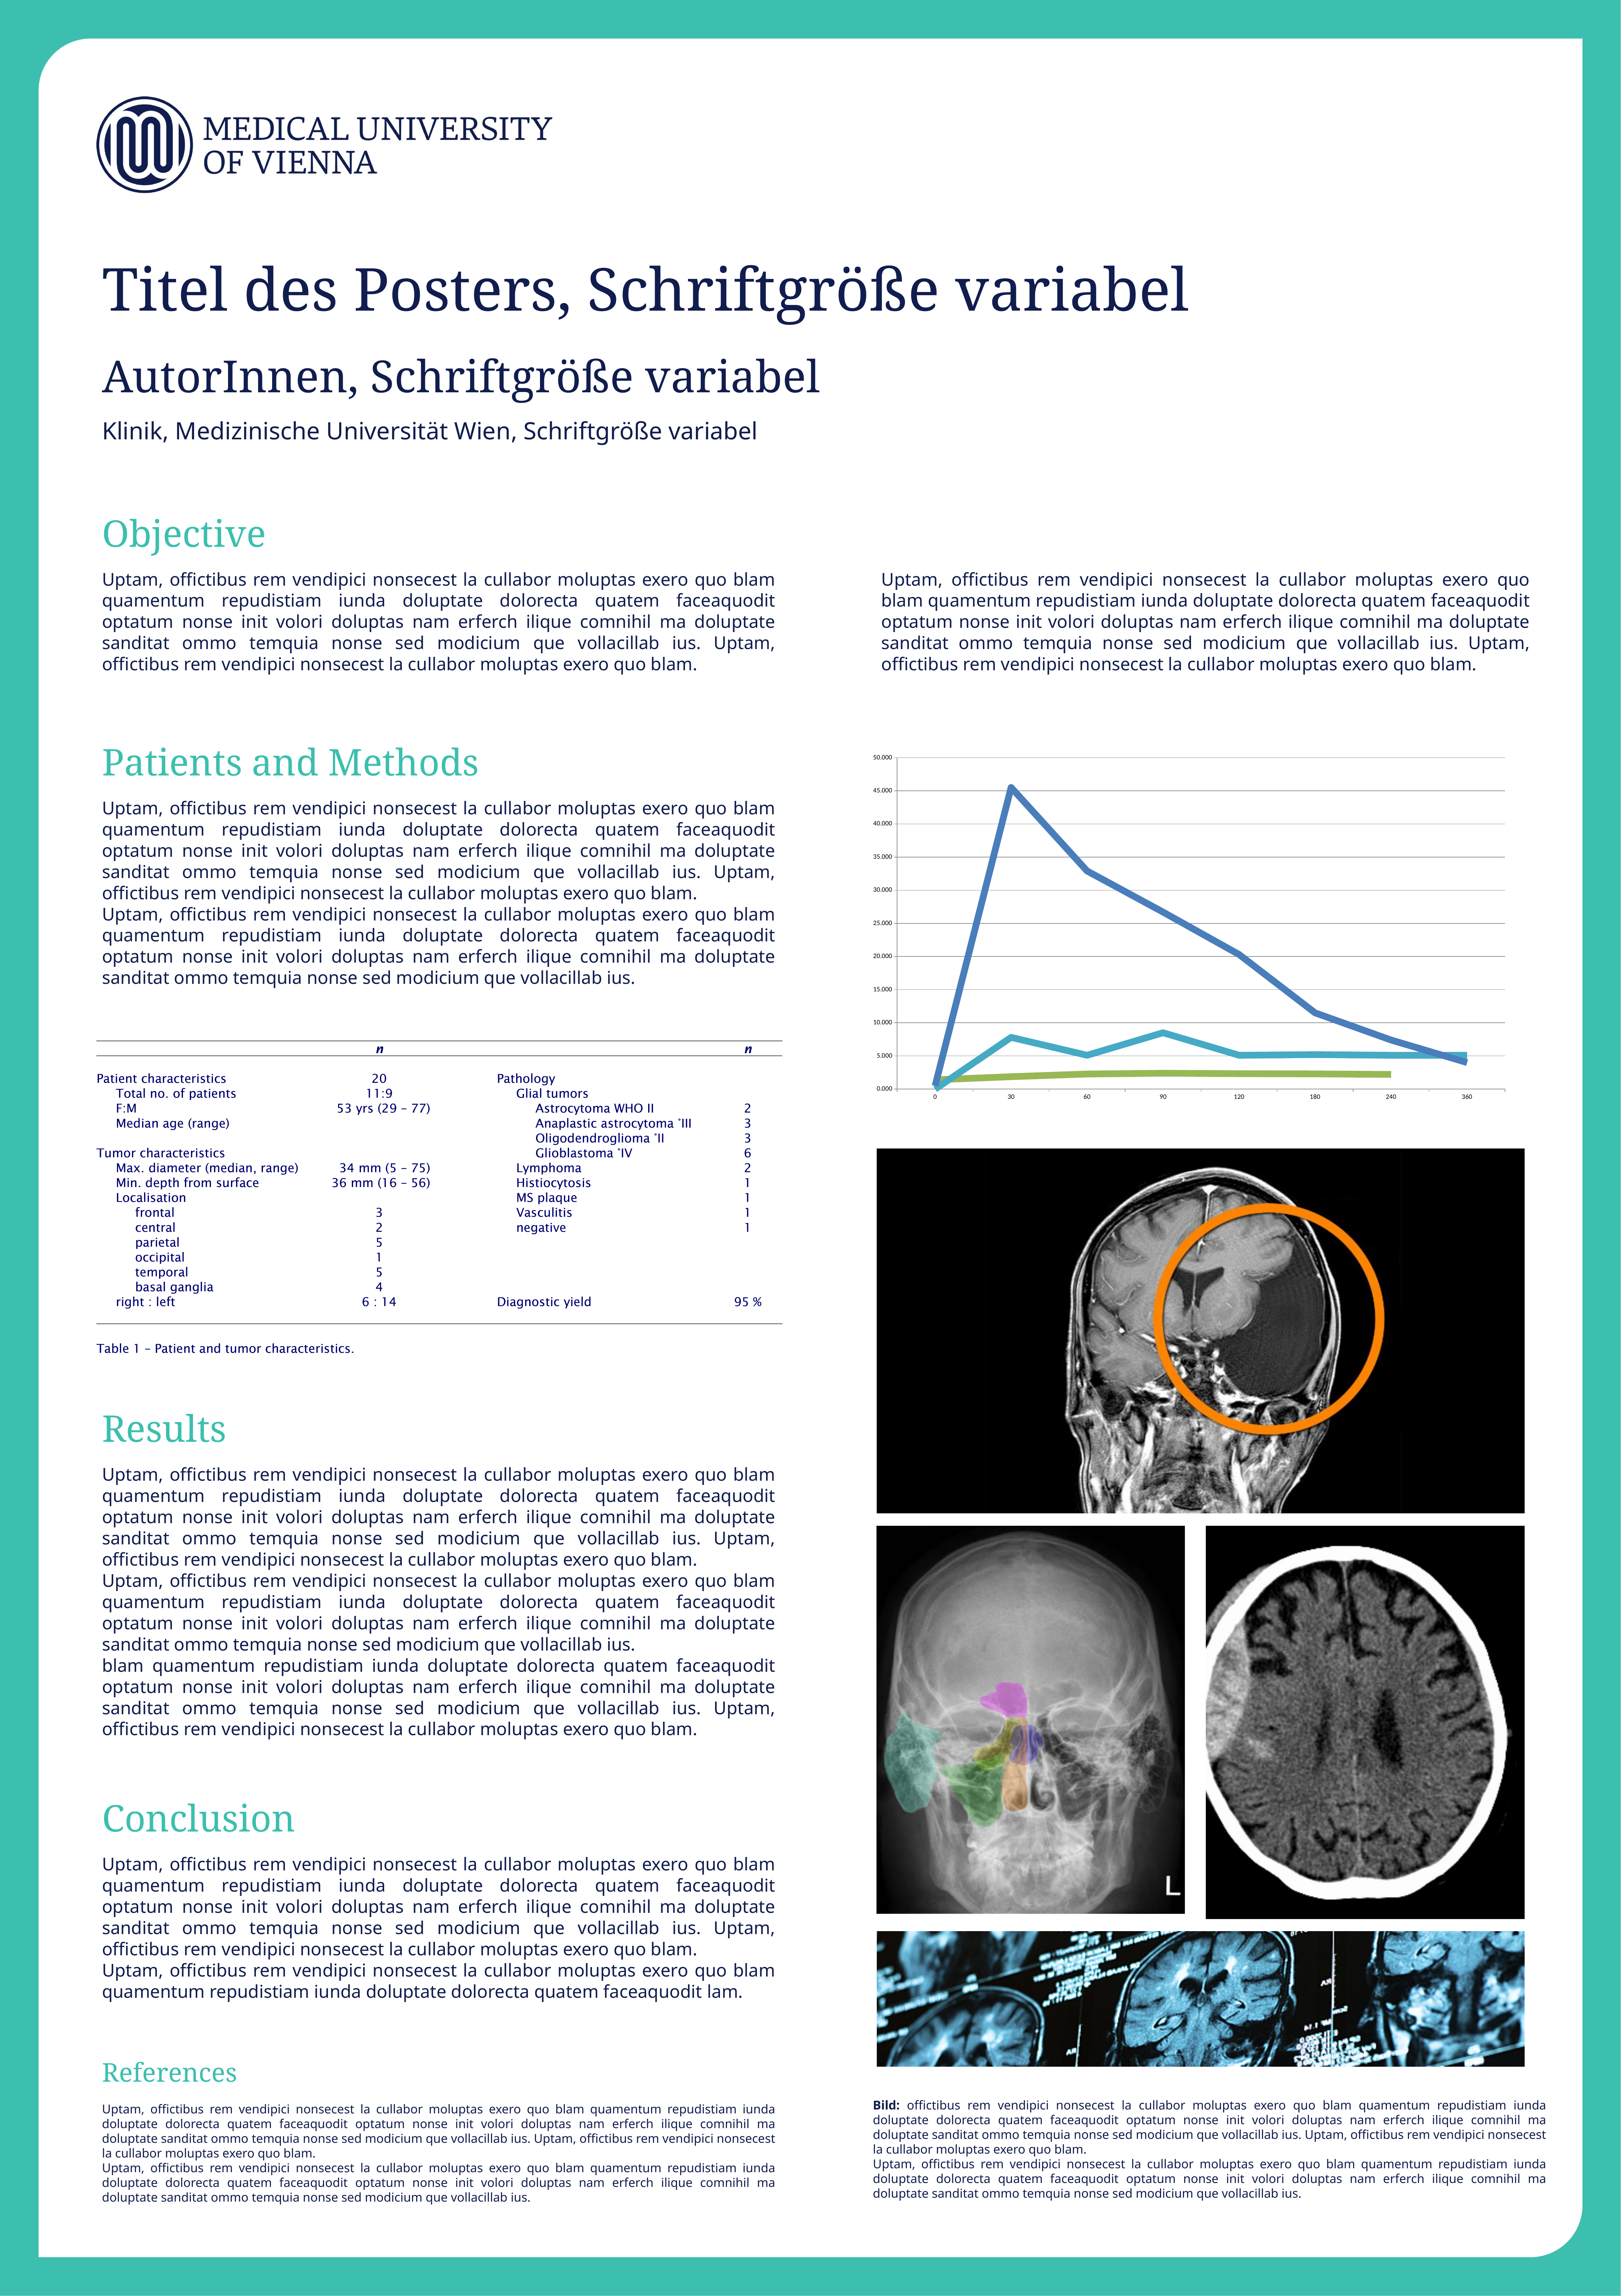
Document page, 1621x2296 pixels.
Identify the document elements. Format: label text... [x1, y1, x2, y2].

text_box Patients and Methods [96, 736, 886, 786]
text_box Klinik, Medizinische Universität Wien, Schriftgröße variabel [96, 413, 1226, 447]
text_box Titel des Posters, Schriftgröße variabel [96, 249, 1517, 326]
picture [1205, 1526, 1525, 1919]
picture [876, 1148, 1525, 1514]
text_box Uptam, offictibus rem vendipici nonsecest la cullabor moluptas exero quo blam quamentum repudistiam iunda doluptate dolorecta quatem faceaquodit optatum nonse init volori doluptas nam erferch ilique comnihil ma doluptate sanditat ommo temquia nonse sed modicium que vollacillab ius. Uptam, offictibus rem vendipici nonsecest la cullabor moluptas exero quo blam. Uptam, offictibus rem vendipici nonsecest la cullabor moluptas exero quo blam quamentum repudistiam iunda doluptate dolorecta quatem faceaquodit optatum nonse init volori doluptas nam erferch ilique comnihil ma doluptate sanditat ommo temquia nonse sed modicium que vollacillab ius. [96, 2098, 781, 2207]
picture [876, 1931, 1525, 2067]
text_box Uptam, offictibus rem vendipici nonsecest la cullabor moluptas exero quo blam quamentum repudistiam iunda doluptate dolorecta quatem faceaquodit optatum nonse init volori doluptas nam erferch ilique comnihil ma doluptate sanditat ommo temquia nonse sed modicium que vollacillab ius. Uptam, offictibus rem vendipici nonsecest la cullabor moluptas exero quo blam. Uptam, offictibus rem vendipici nonsecest la cullabor moluptas exero quo blam quamentum repudistiam iunda doluptate dolorecta quatem faceaquodit optatum nonse init volori doluptas nam erferch ilique comnihil ma doluptate sanditat ommo temquia nonse sed modicium que vollacillab ius. blam quamentum repudistiam iunda doluptate dolorecta quatem faceaquodit optatum nonse init volori doluptas nam erferch ilique comnihil ma doluptate sanditat ommo temquia nonse sed modicium que vollacillab ius. Uptam, offictibus rem vendipici nonsecest la cullabor moluptas exero quo blam. [96, 1460, 781, 1742]
text_box Uptam, offictibus rem vendipici nonsecest la cullabor moluptas exero quo blam quamentum repudistiam iunda doluptate dolorecta quatem faceaquodit optatum nonse init volori doluptas nam erferch ilique comnihil ma doluptate sanditat ommo temquia nonse sed modicium que vollacillab ius. Uptam, offictibus rem vendipici nonsecest la cullabor moluptas exero quo blam. [876, 565, 1536, 677]
text_box Uptam, offictibus rem vendipici nonsecest la cullabor moluptas exero quo blam quamentum repudistiam iunda doluptate dolorecta quatem faceaquodit optatum nonse init volori doluptas nam erferch ilique comnihil ma doluptate sanditat ommo temquia nonse sed modicium que vollacillab ius. Uptam, offictibus rem vendipici nonsecest la cullabor moluptas exero quo blam. Uptam, offictibus rem vendipici nonsecest la cullabor moluptas exero quo blam quamentum repudistiam iunda doluptate dolorecta quatem faceaquodit lam. [96, 1850, 781, 2004]
text_box Uptam, offictibus rem vendipici nonsecest la cullabor moluptas exero quo blam quamentum repudistiam iunda doluptate dolorecta quatem faceaquodit optatum nonse init volori doluptas nam erferch ilique comnihil ma doluptate sanditat ommo temquia nonse sed modicium que vollacillab ius. Uptam, offictibus rem vendipici nonsecest la cullabor moluptas exero quo blam. [96, 565, 781, 677]
chart [873, 754, 1515, 1105]
picture [876, 1526, 1185, 1914]
picture [96, 96, 552, 193]
picture [96, 1040, 783, 1357]
text_box AutorInnen, Schriftgröße variabel [96, 345, 1301, 404]
text_box Objective [96, 507, 886, 557]
text_box References [96, 2053, 886, 2090]
text_box Results [96, 1402, 875, 1452]
text_box Bild: offictibus rem vendipici nonsecest la cullabor moluptas exero quo blam quamentum repudistiam iunda doluptate dolorecta quatem faceaquodit optatum nonse init volori doluptas nam erferch ilique comnihil ma doluptate sanditat ommo temquia nonse sed modicium que vollacillab ius. Uptam, offictibus rem vendipici nonsecest la cullabor moluptas exero quo blam. Uptam, offictibus rem vendipici nonsecest la cullabor moluptas exero quo blam quamentum repudistiam iunda doluptate dolorecta quatem faceaquodit optatum nonse init volori doluptas nam erferch ilique comnihil ma doluptate sanditat ommo temquia nonse sed modicium que vollacillab ius. [867, 2094, 1552, 2203]
text_box Uptam, offictibus rem vendipici nonsecest la cullabor moluptas exero quo blam quamentum repudistiam iunda doluptate dolorecta quatem faceaquodit optatum nonse init volori doluptas nam erferch ilique comnihil ma doluptate sanditat ommo temquia nonse sed modicium que vollacillab ius. Uptam, offictibus rem vendipici nonsecest la cullabor moluptas exero quo blam. Uptam, offictibus rem vendipici nonsecest la cullabor moluptas exero quo blam quamentum repudistiam iunda doluptate dolorecta quatem faceaquodit optatum nonse init volori doluptas nam erferch ilique comnihil ma doluptate sanditat ommo temquia nonse sed modicium que vollacillab ius. [96, 794, 781, 991]
text_box Conclusion [96, 1792, 875, 1842]
